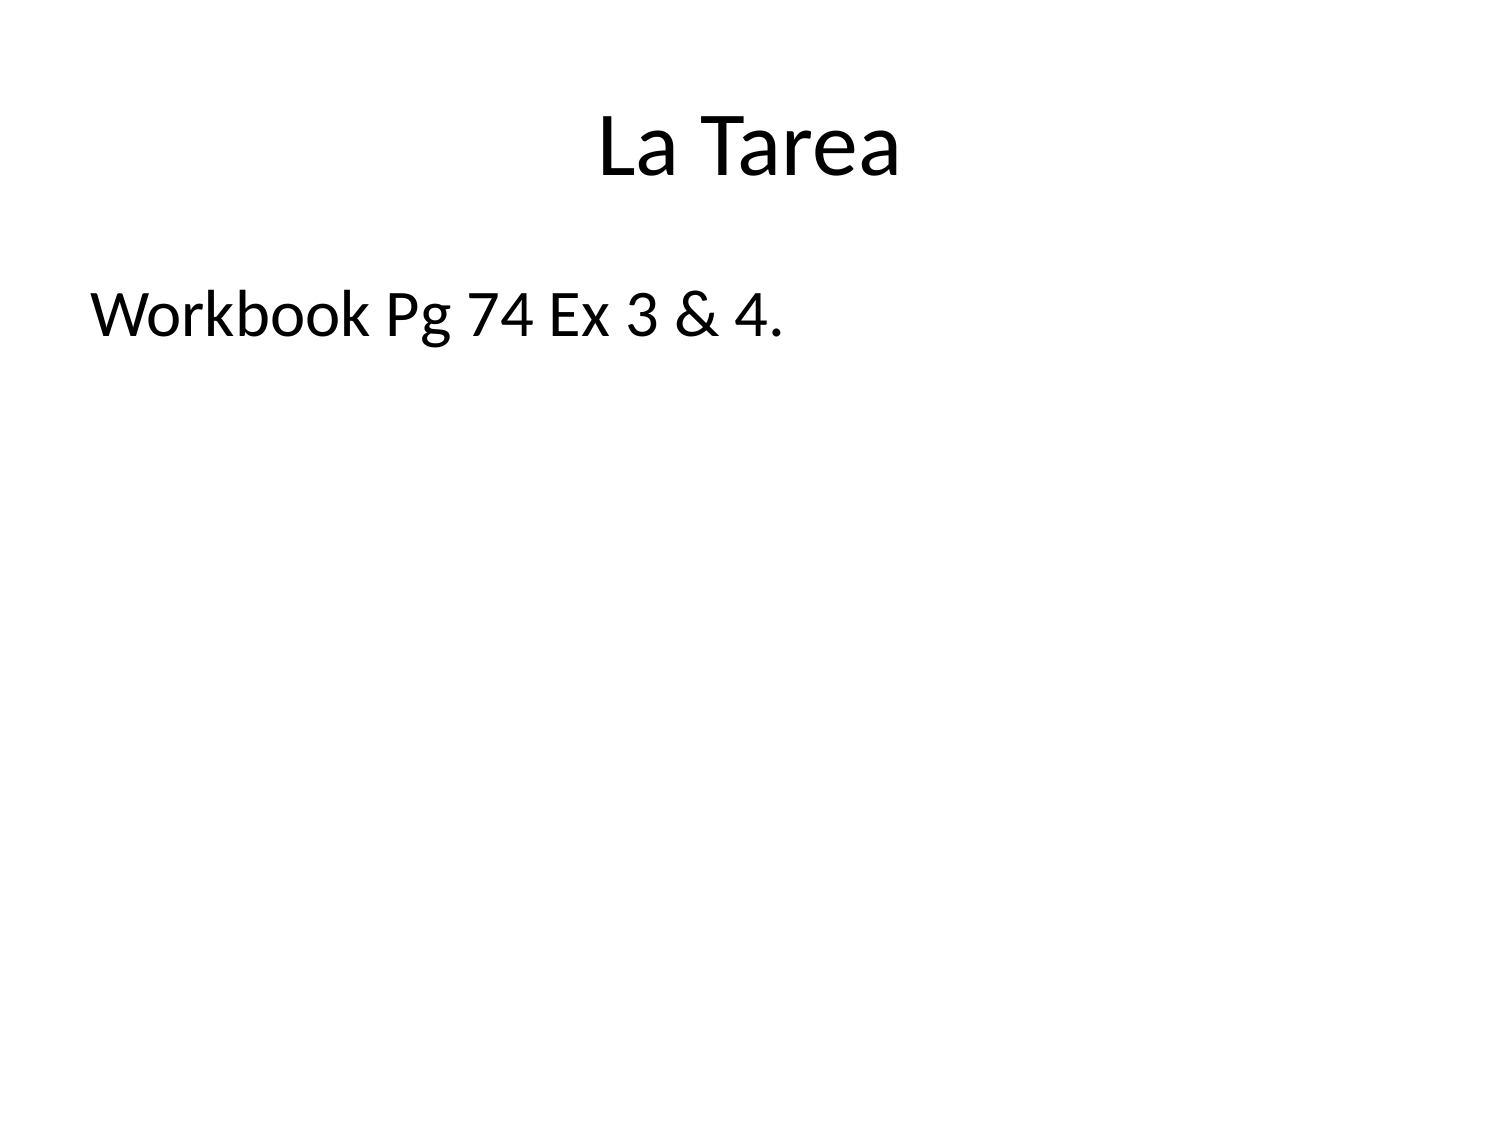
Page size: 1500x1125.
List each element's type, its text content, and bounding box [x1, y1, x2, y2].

list Workbook Pg 74 Ex 3 & 4. [75, 262, 1425, 1005]
title La Tarea [75, 45, 1425, 233]
